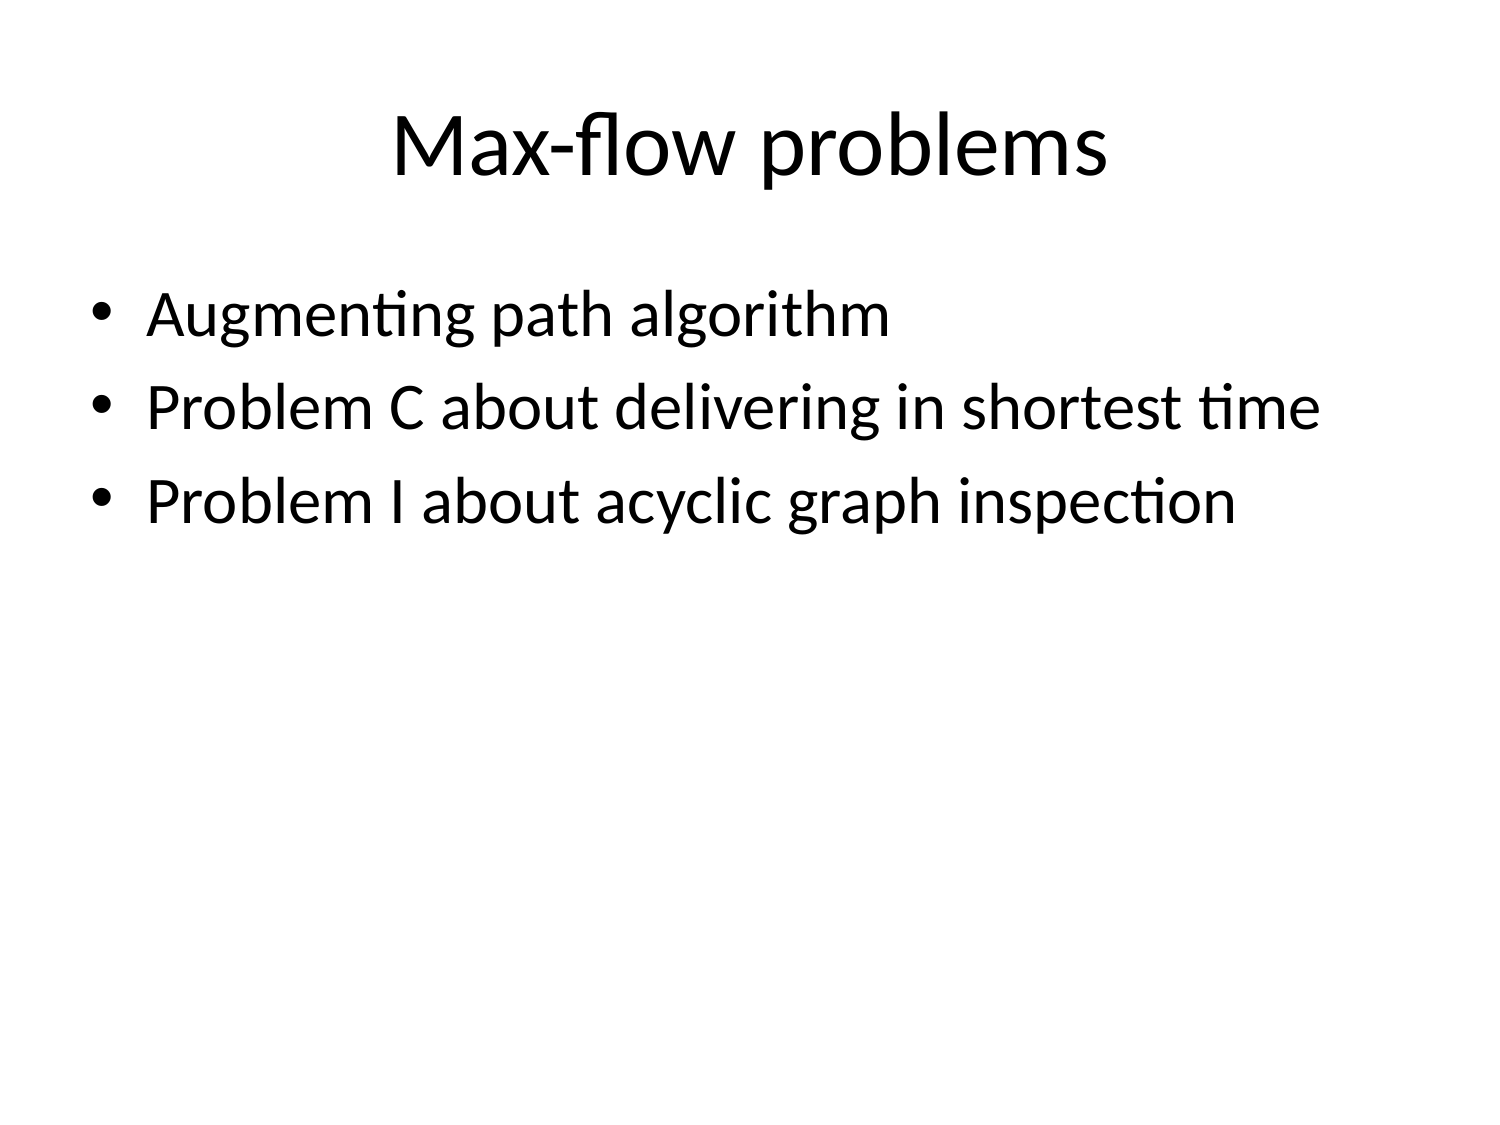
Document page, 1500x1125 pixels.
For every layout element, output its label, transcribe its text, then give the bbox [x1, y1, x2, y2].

title Max-flow problems [75, 45, 1425, 233]
list Augmenting path algorithm Problem C about delivering in shortest time Problem I about acyclic graph inspection [75, 262, 1425, 1005]
